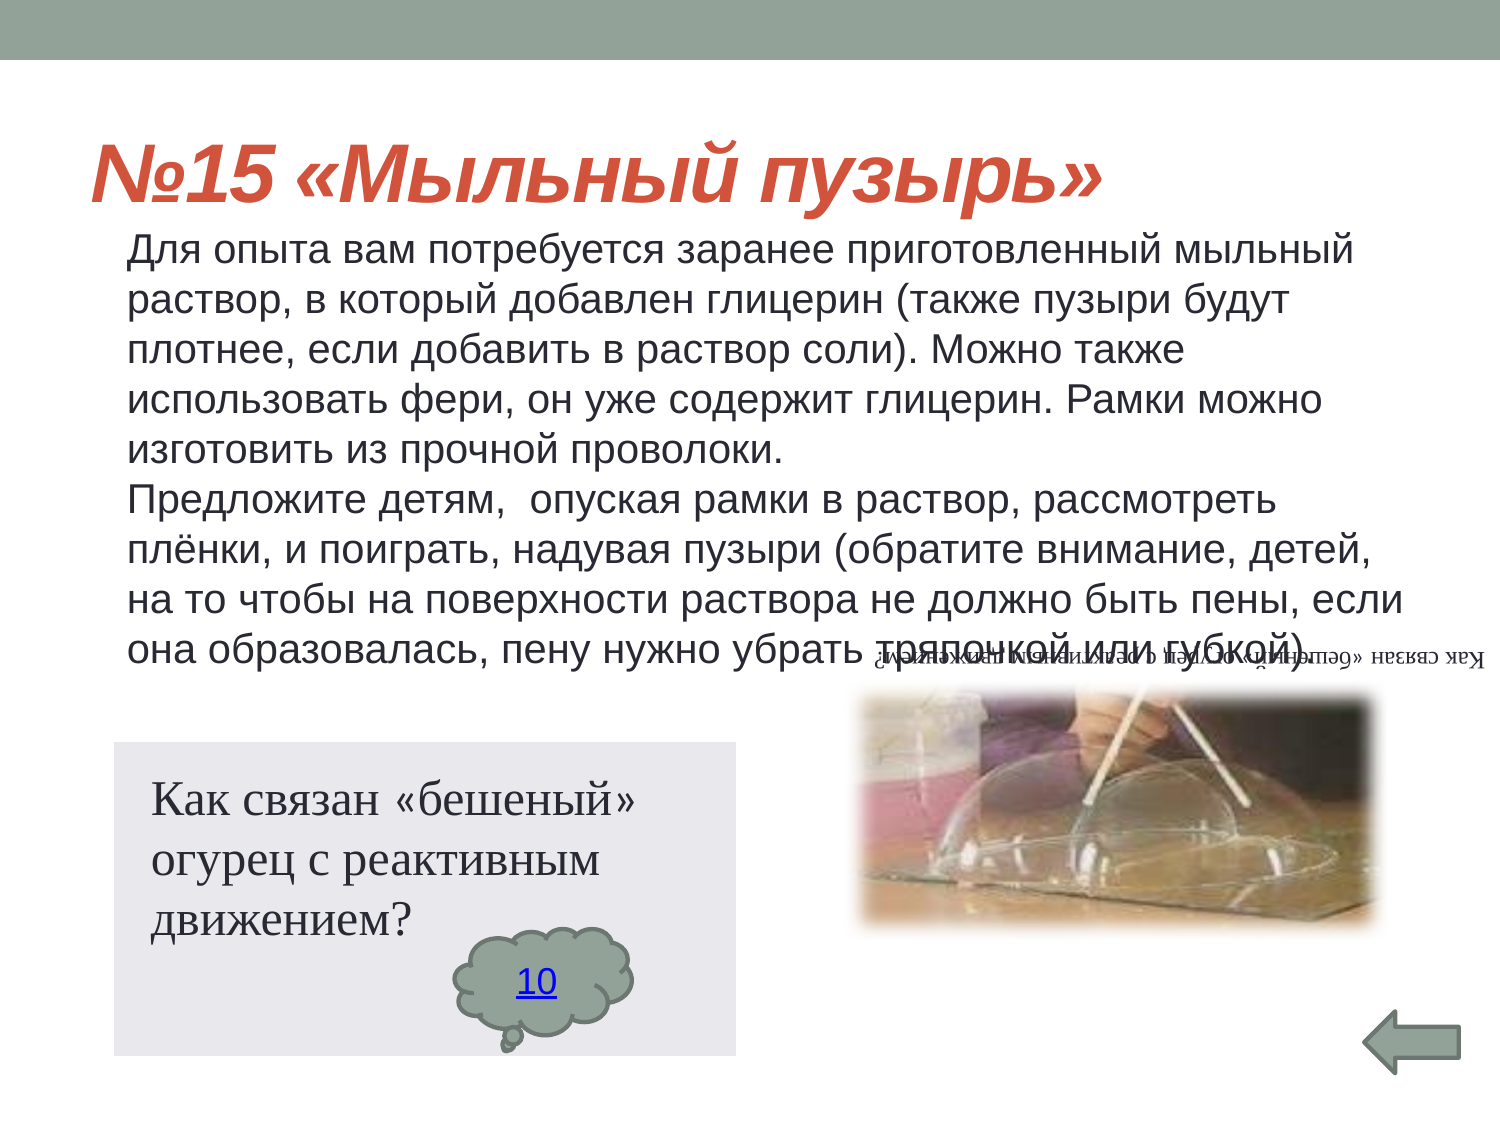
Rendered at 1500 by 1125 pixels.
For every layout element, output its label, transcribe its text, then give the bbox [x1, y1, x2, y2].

text_box [110, 738, 740, 1061]
text_box [1362, 1009, 1461, 1076]
text_box Как связан «бешеный» огурец с реактивным движением? [0, 640, 1500, 686]
title №15 «Мыльный пузырь» [75, 87, 1425, 250]
text_box Для опыта вам потребуется заранее приготовленный мыльный раствор, в который добавлен глицерин (также пузыри будут плотнее, если добавить в раствор соли). Можно также использовать фери, он уже содержит глицерин. Рамки можно изготовить из прочной проволоки. Предложите детям, опуская рамки в раствор, рассмотреть плёнки, и поиграть, надувая пузыри (обратите внимание, детей, на то чтобы на поверхности раствора не должно быть пены, если она образовалась, пену нужно убрать тряпочкой или губкой). [112, 214, 1435, 640]
text_box Как связан «бешеный» огурец с реактивным движением? [135, 758, 715, 954]
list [844, 680, 1389, 941]
text_box 10 [452, 954, 634, 1054]
